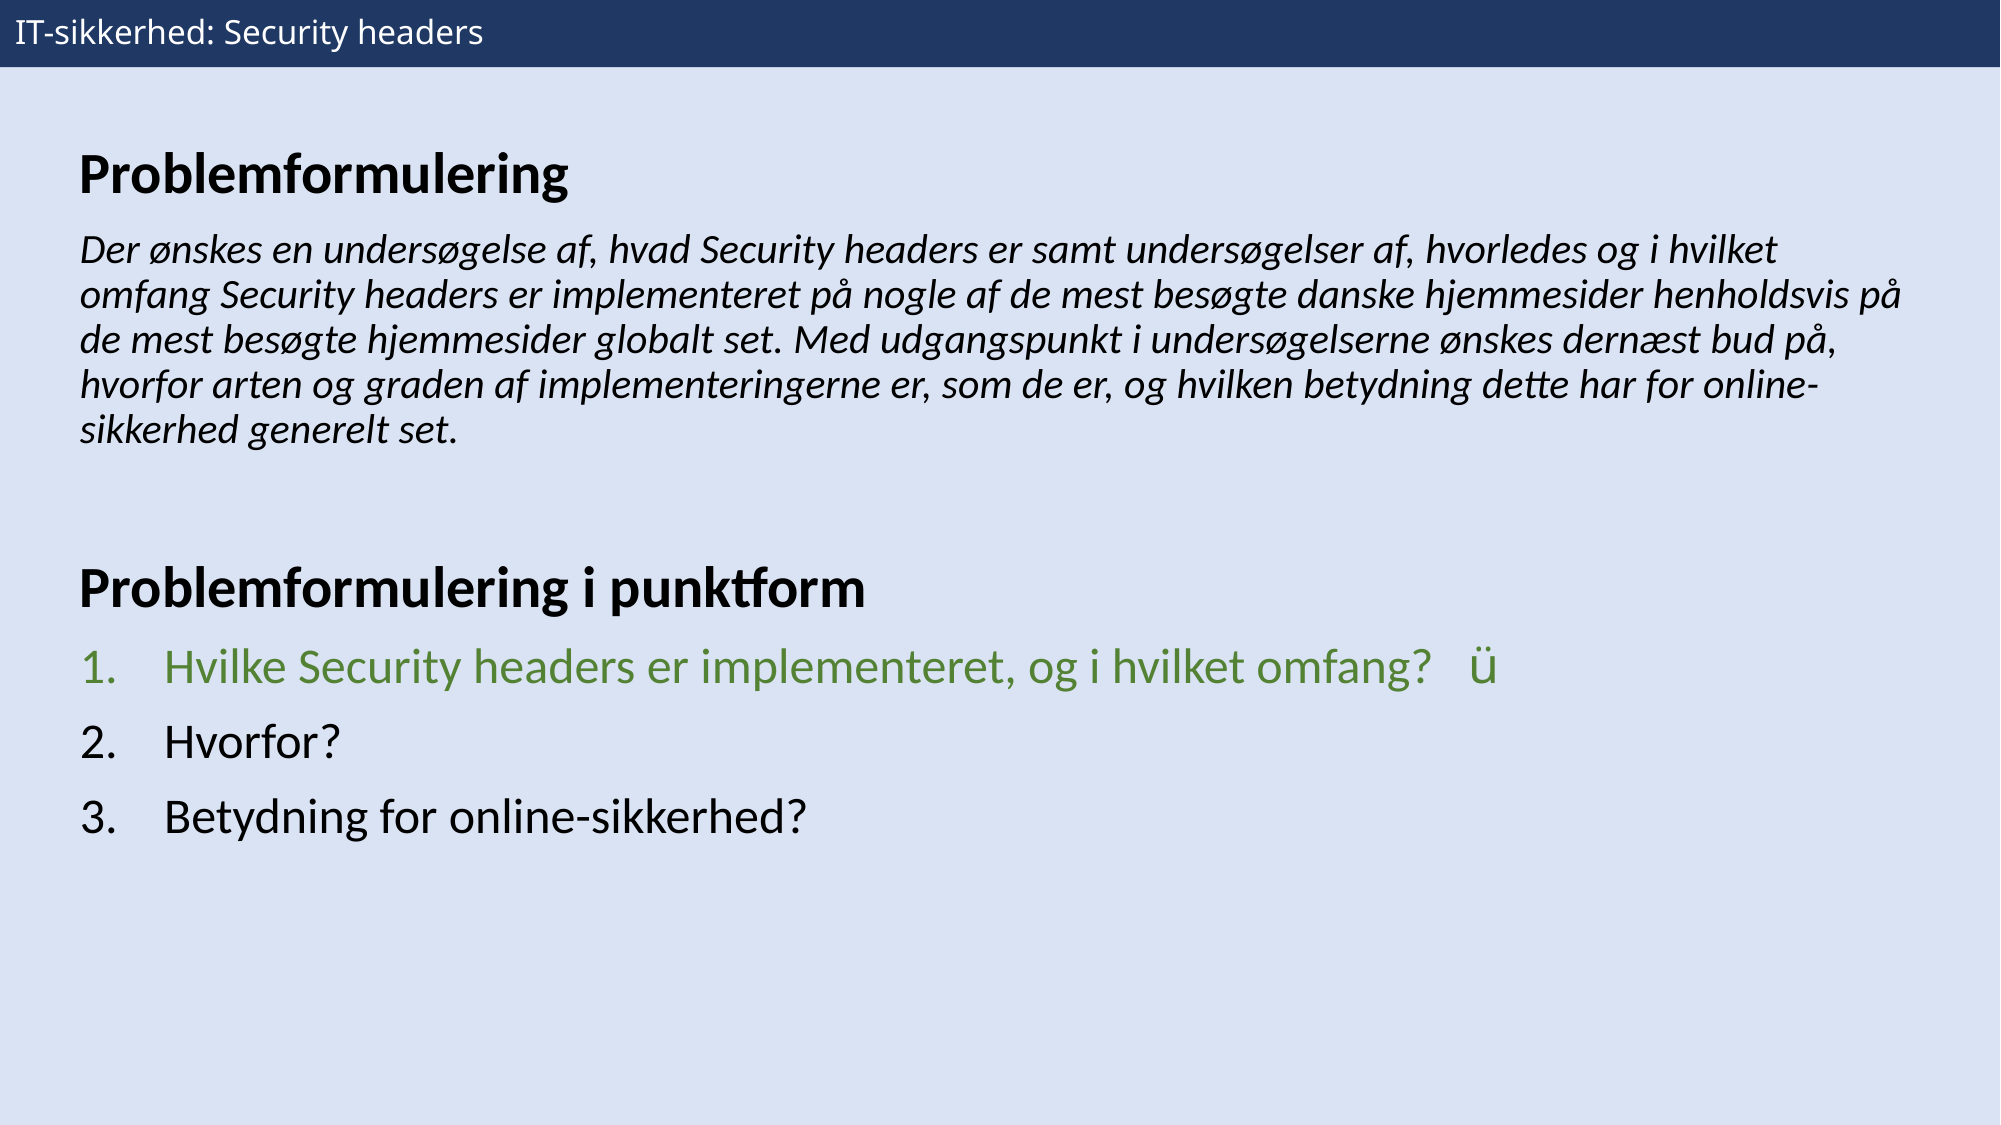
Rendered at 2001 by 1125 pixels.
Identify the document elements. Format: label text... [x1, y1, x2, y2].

list Problemformulering Der ønskes en undersøgelse af, hvad Security headers er samt undersøgelser af, hvorledes og i hvilket omfang Security headers er implementeret på nogle af de mest besøgte danske hjemmesider henholdsvis på de mest besøgte hjemmesider globalt set. Med udgangspunkt i undersøgelserne ønskes dernæst bud på, hvorfor arten og graden af implementeringerne er, som de er, og hvilken betydning dette har for online-sikkerhed generelt set. Problemformulering i punktform Hvilke Security headers er implementeret, og i hvilket omfang? ü Hvorfor? Betydning for online-sikkerhed? [64, 135, 1936, 1071]
title IT-sikkerhed: Security headers [0, 0, 2000, 68]
